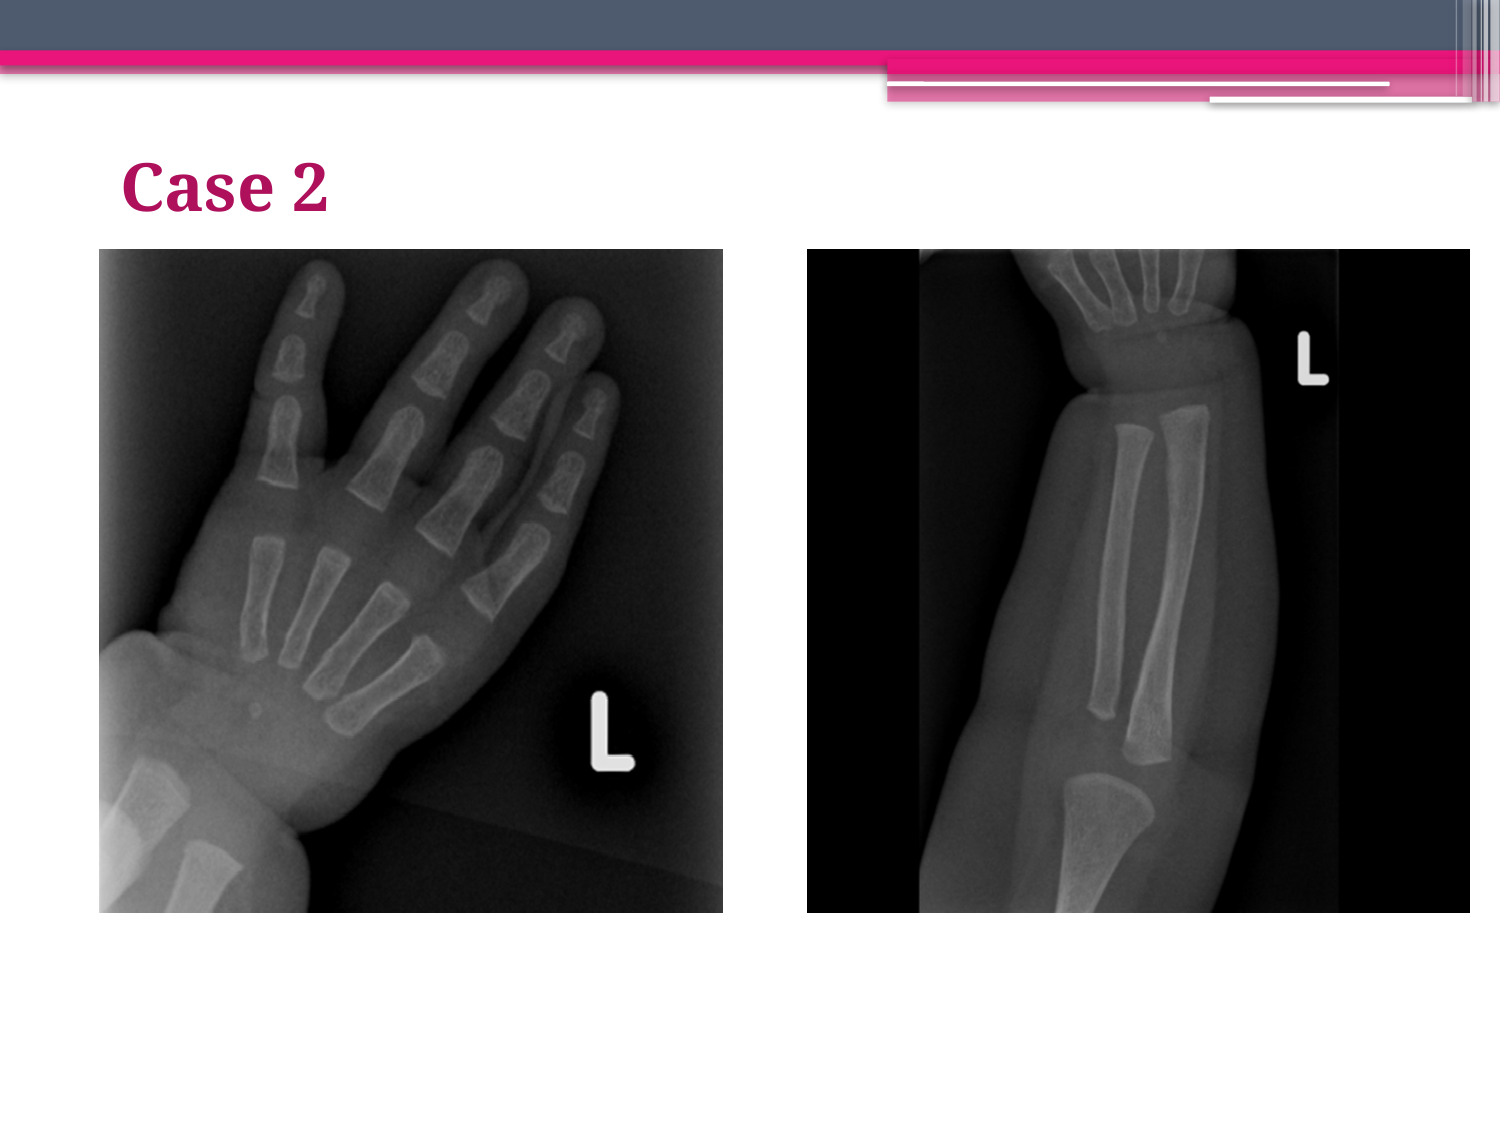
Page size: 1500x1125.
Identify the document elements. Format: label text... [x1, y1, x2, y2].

text_box Case 2 [105, 137, 345, 233]
picture [806, 249, 1470, 913]
picture [99, 249, 724, 913]
